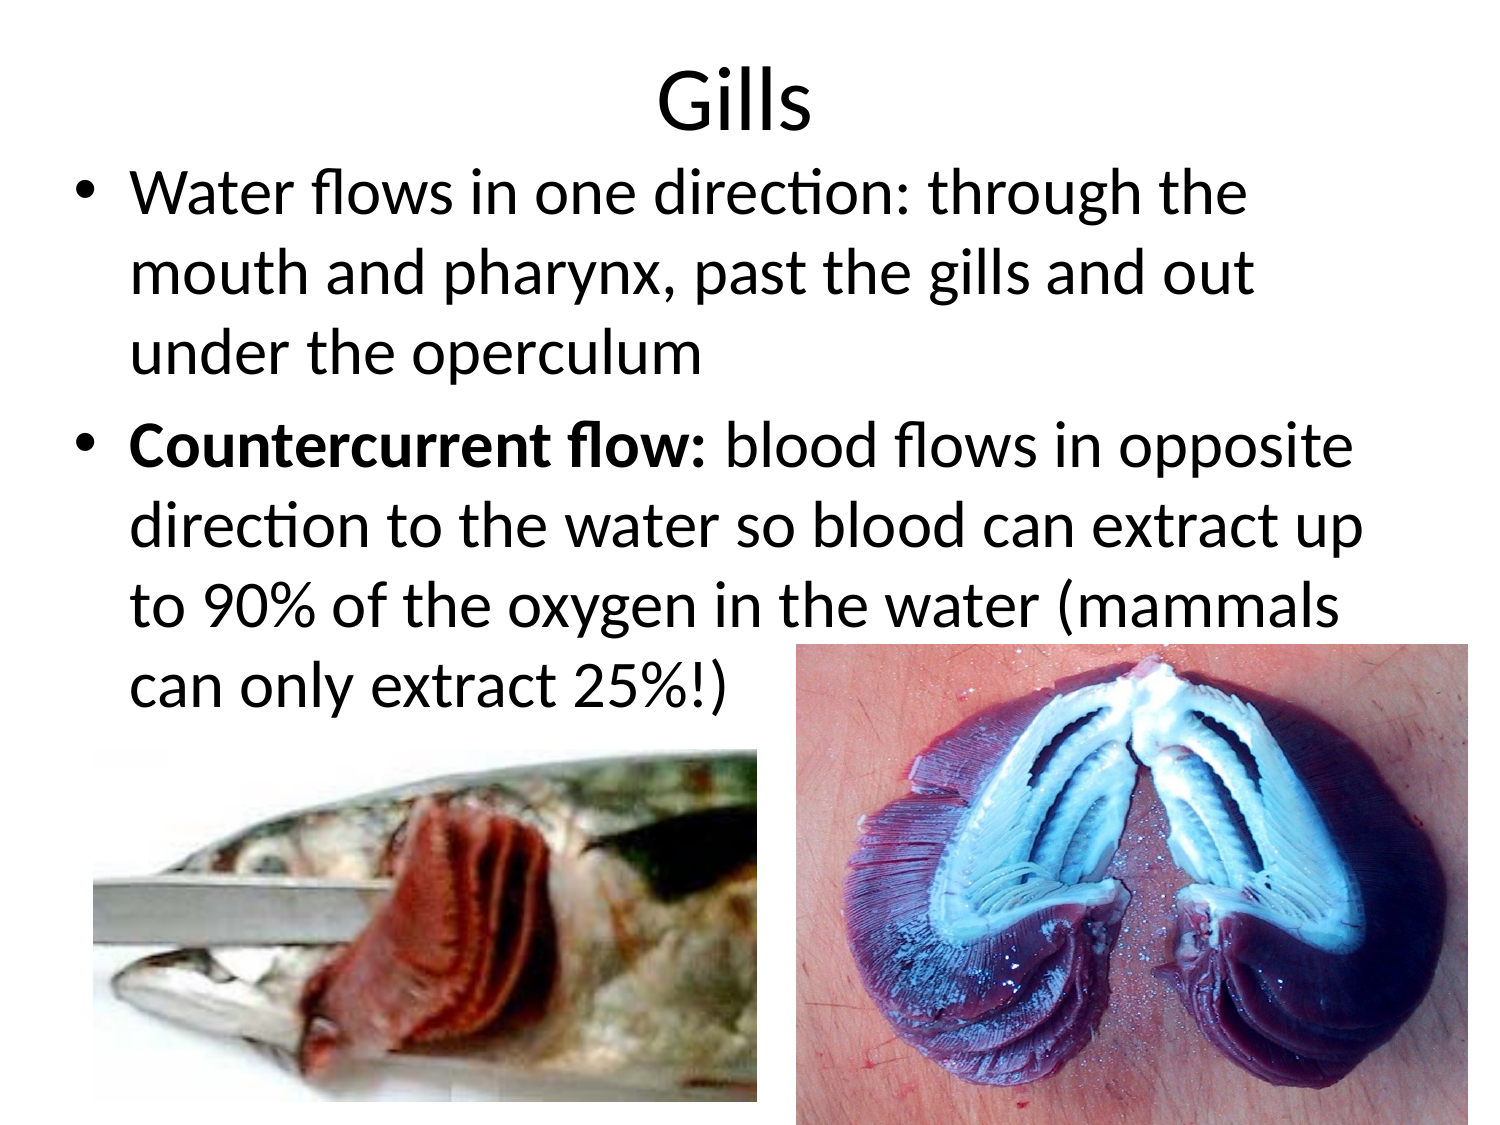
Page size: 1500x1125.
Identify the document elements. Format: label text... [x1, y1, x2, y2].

title Gills [70, 0, 1421, 188]
picture [93, 749, 758, 1102]
list Water flows in one direction: through the mouth and pharynx, past the gills and out under the operculum Countercurrent flow: blood flows in opposite direction to the water so blood can extract up to 90% of the oxygen in the water (mammals can only extract 25%!) [58, 140, 1409, 883]
picture [796, 644, 1469, 1125]
